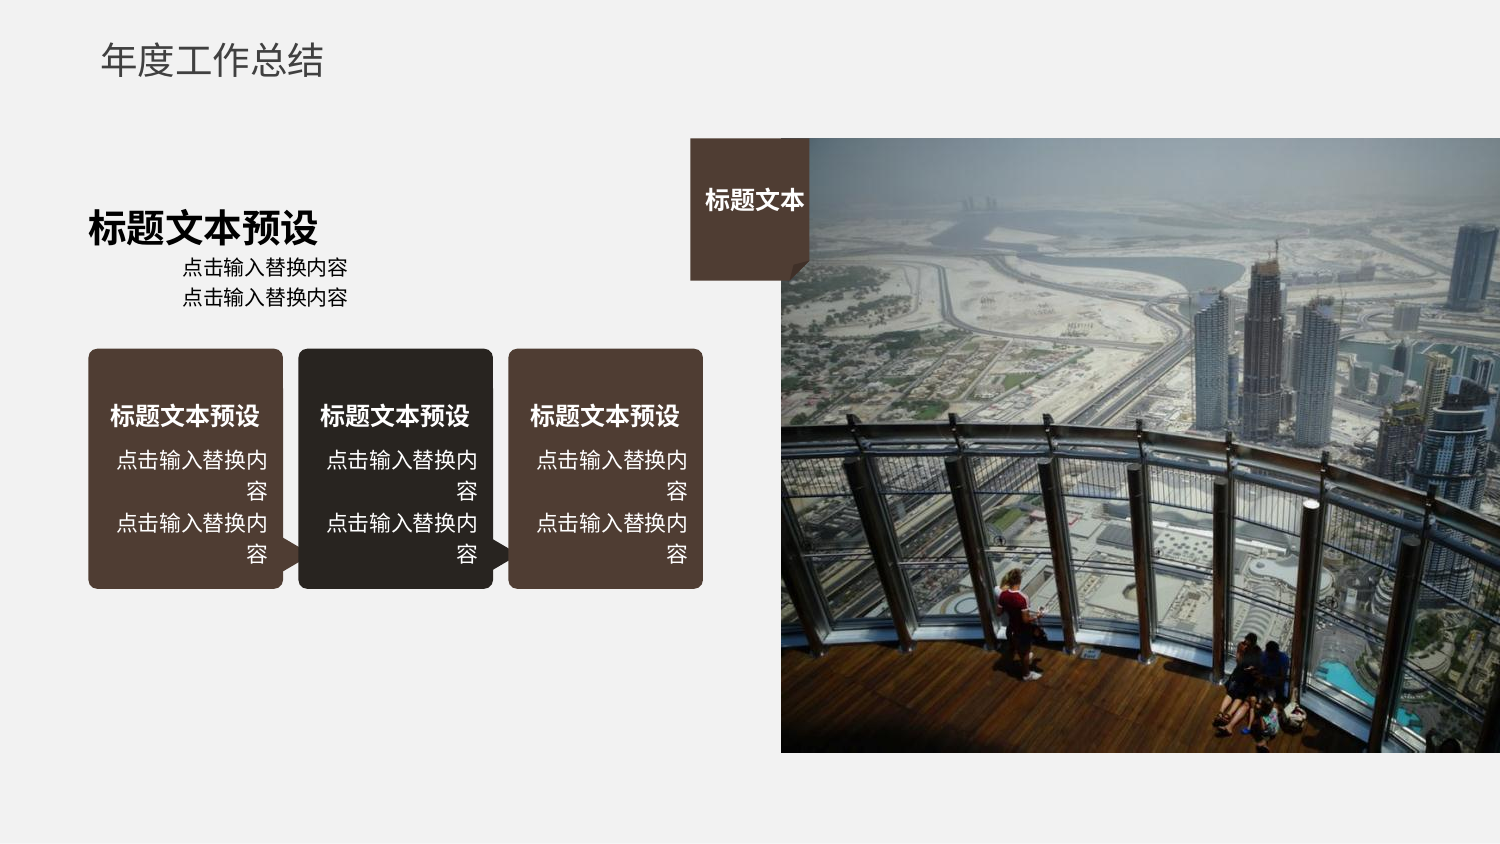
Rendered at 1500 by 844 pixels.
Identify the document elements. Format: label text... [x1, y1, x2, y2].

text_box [88, 348, 297, 590]
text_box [508, 348, 704, 590]
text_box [298, 348, 507, 590]
text_box 标题文本 [688, 136, 812, 283]
text_box [779, 136, 1500, 755]
text_box 年度工作总结 [100, 28, 450, 91]
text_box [88, 203, 518, 315]
